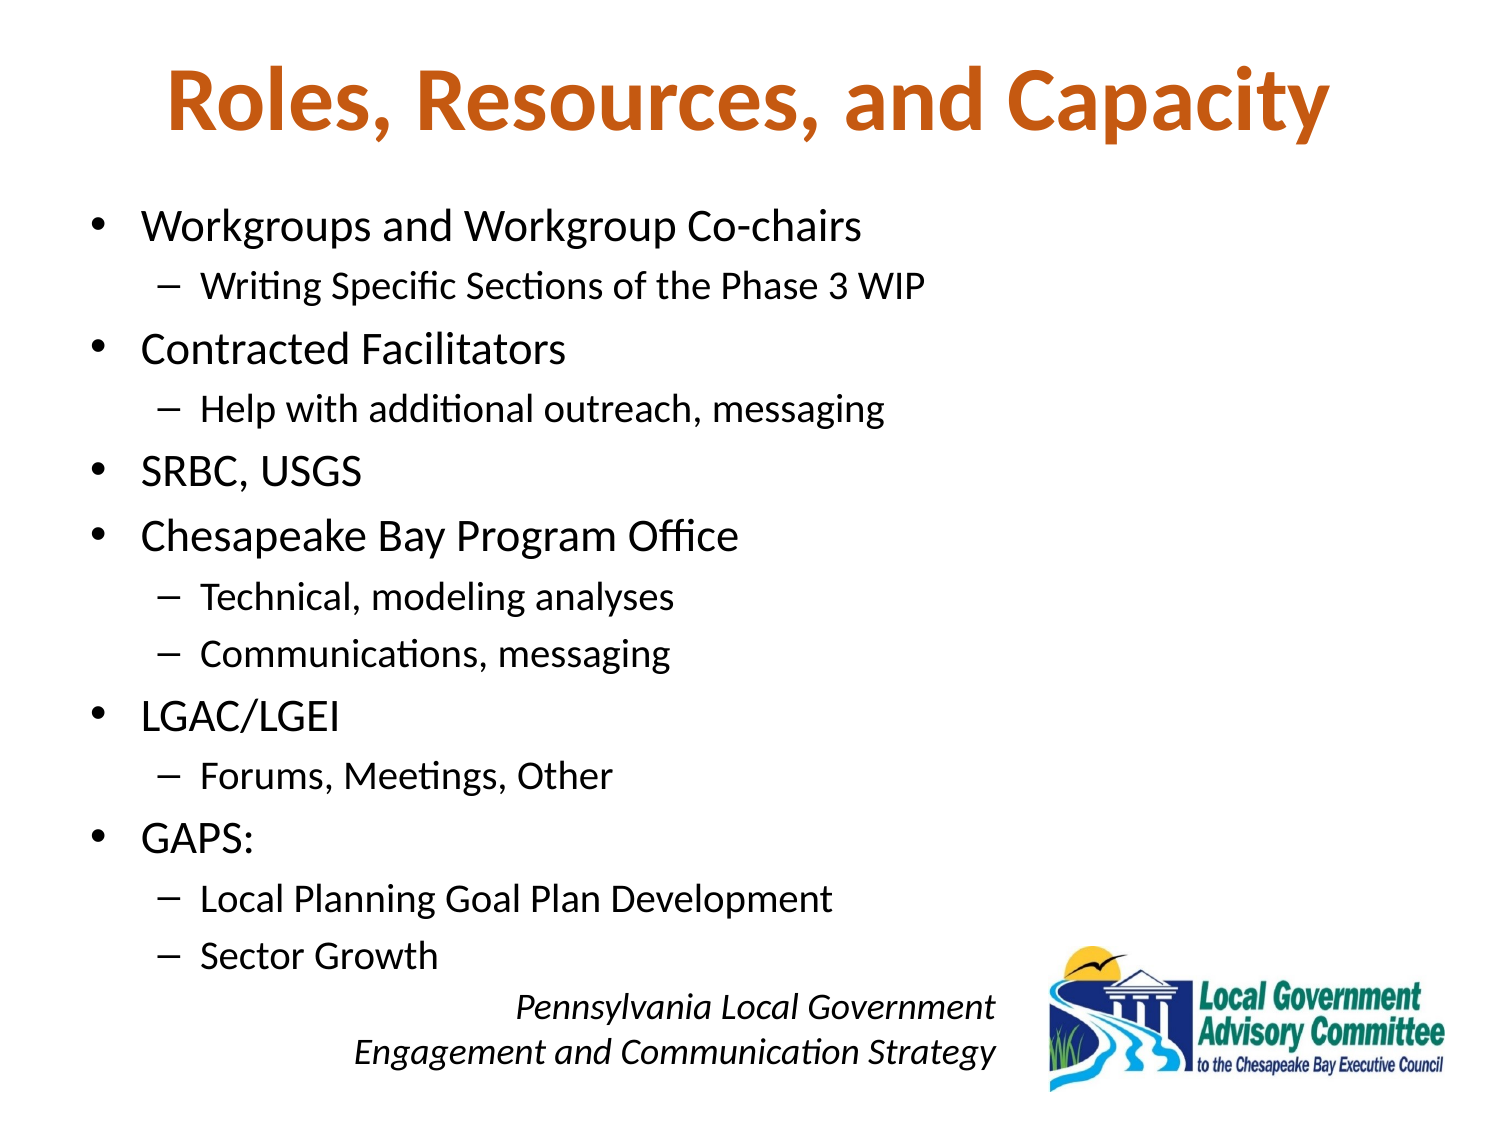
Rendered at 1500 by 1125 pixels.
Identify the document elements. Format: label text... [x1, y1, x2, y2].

picture [1048, 946, 1445, 1092]
title Roles, Resources, and Capacity [75, 0, 1425, 188]
list Workgroups and Workgroup Co-chairs Writing Specific Sections of the Phase 3 WIP Contracted Facilitators Help with additional outreach, messaging SRBC, USGS Chesapeake Bay Program Office Technical, modeling analyses Communications, messaging LGAC/LGEI Forums, Meetings, Other GAPS: Local Planning Goal Plan Development Sector Growth [75, 188, 1425, 989]
text_box Pennsylvania Local Government Engagement and Communication Strategy [176, 974, 1020, 1080]
